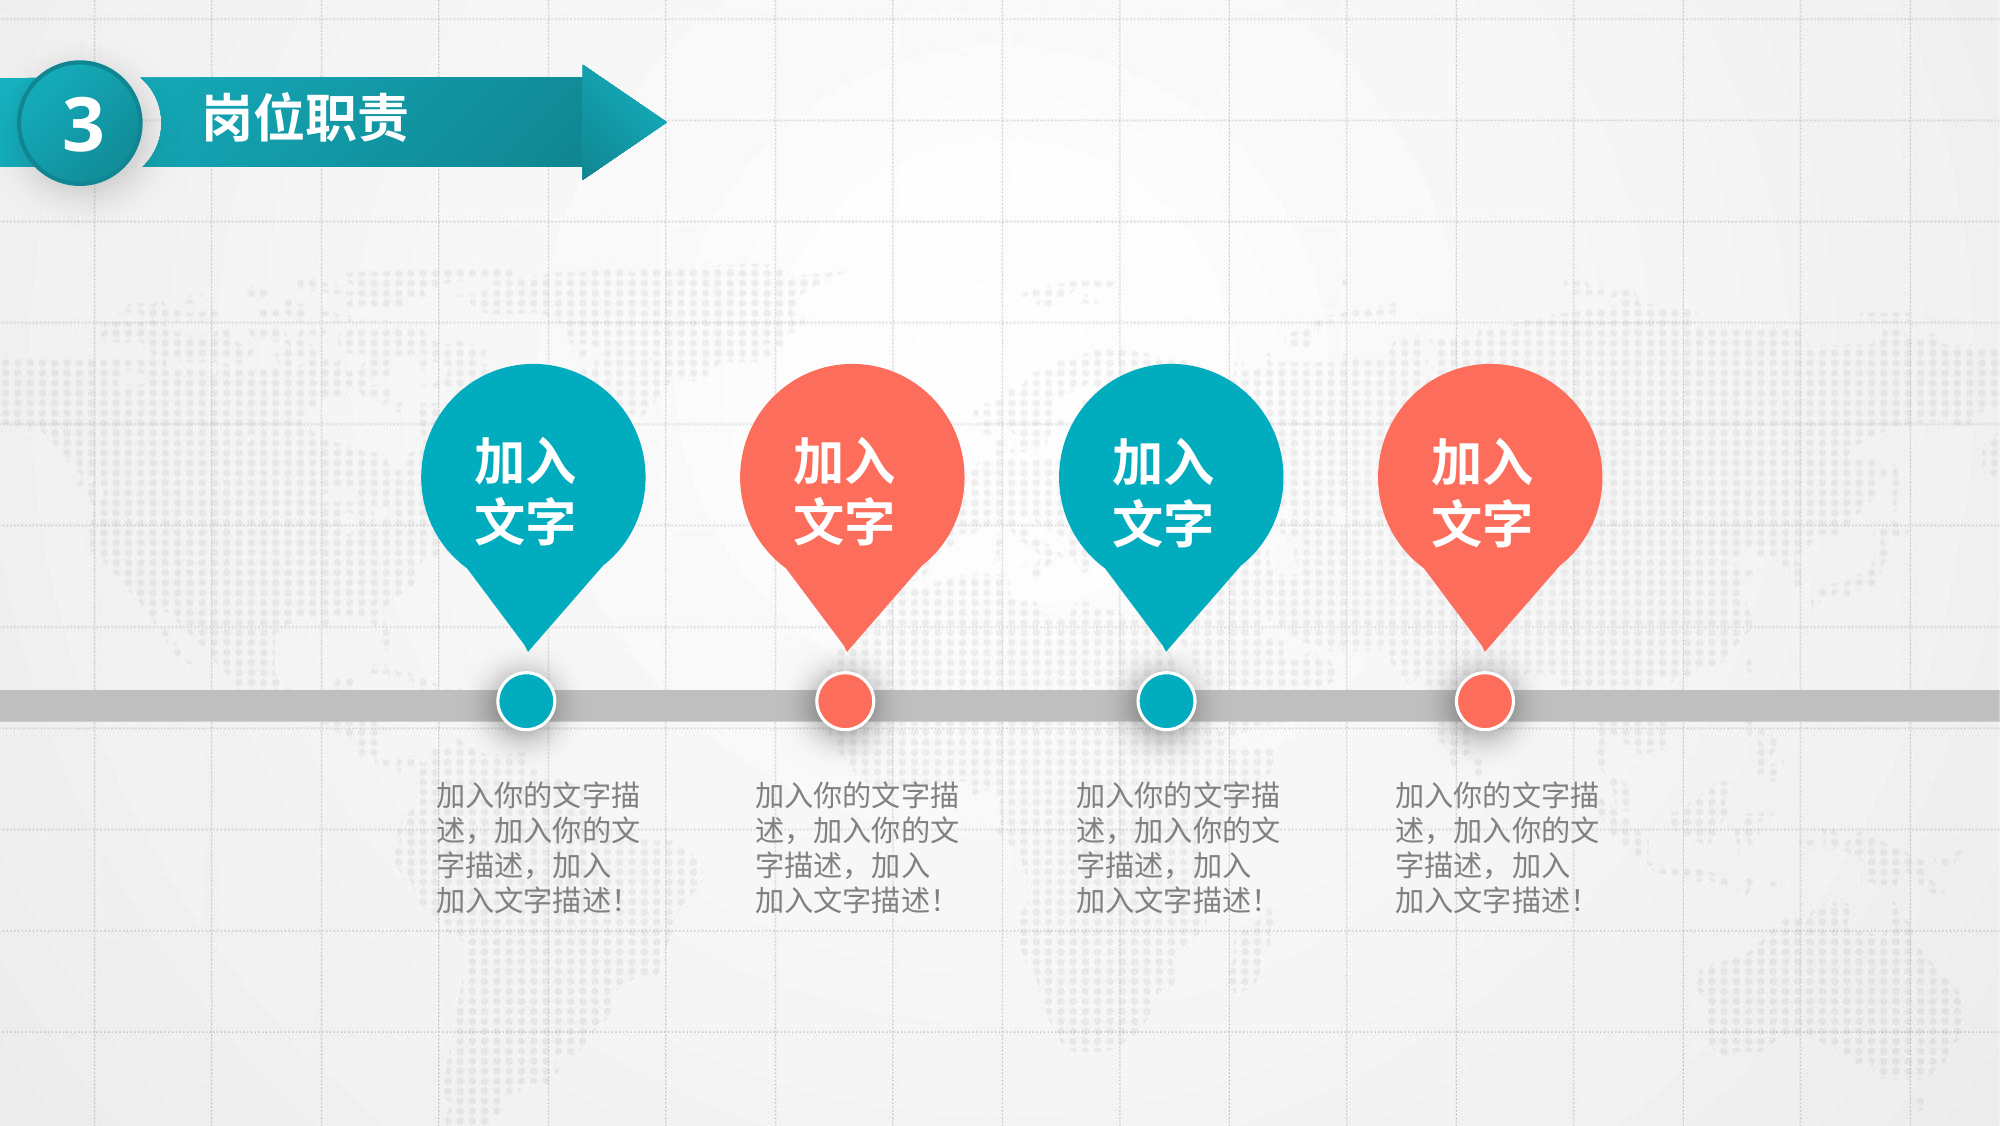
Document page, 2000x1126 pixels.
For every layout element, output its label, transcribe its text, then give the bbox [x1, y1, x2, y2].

text_box 加入你的文字描述，加入你的文字描述，加入 加入文字描述！ [1061, 777, 1319, 896]
text_box [0, 689, 474, 723]
text_box 加入 文字 [1082, 423, 1260, 554]
text_box [1377, 362, 1604, 549]
text_box [1058, 362, 1285, 549]
text_box [739, 362, 966, 549]
text_box [496, 671, 556, 731]
text_box [574, 689, 793, 723]
text_box 加入你的文字描述，加入你的文字描述，加入 加入文字描述！ [740, 777, 998, 896]
text_box 加入你的文字描述，加入你的文字描述，加入 加入文字描述！ [1380, 777, 1638, 896]
text_box [1532, 689, 2000, 723]
text_box [815, 671, 875, 731]
picture [0, 0, 2000, 689]
text_box [1214, 689, 1433, 723]
text_box [55, 180, 104, 185]
text_box [893, 689, 1115, 723]
text_box [766, 552, 938, 654]
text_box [0, 64, 667, 180]
text_box 加入 文字 [1401, 423, 1579, 554]
text_box [420, 362, 647, 549]
text_box [1137, 671, 1197, 731]
text_box [1406, 554, 1574, 654]
text_box [447, 552, 619, 654]
text_box 加入 文字 [763, 421, 941, 552]
text_box 加入你的文字描述，加入你的文字描述，加入 加入文字描述！ [421, 777, 679, 896]
picture [0, 723, 2000, 1126]
text_box 加入 文字 [444, 421, 622, 552]
text_box [1455, 671, 1515, 731]
text_box [1087, 554, 1255, 653]
